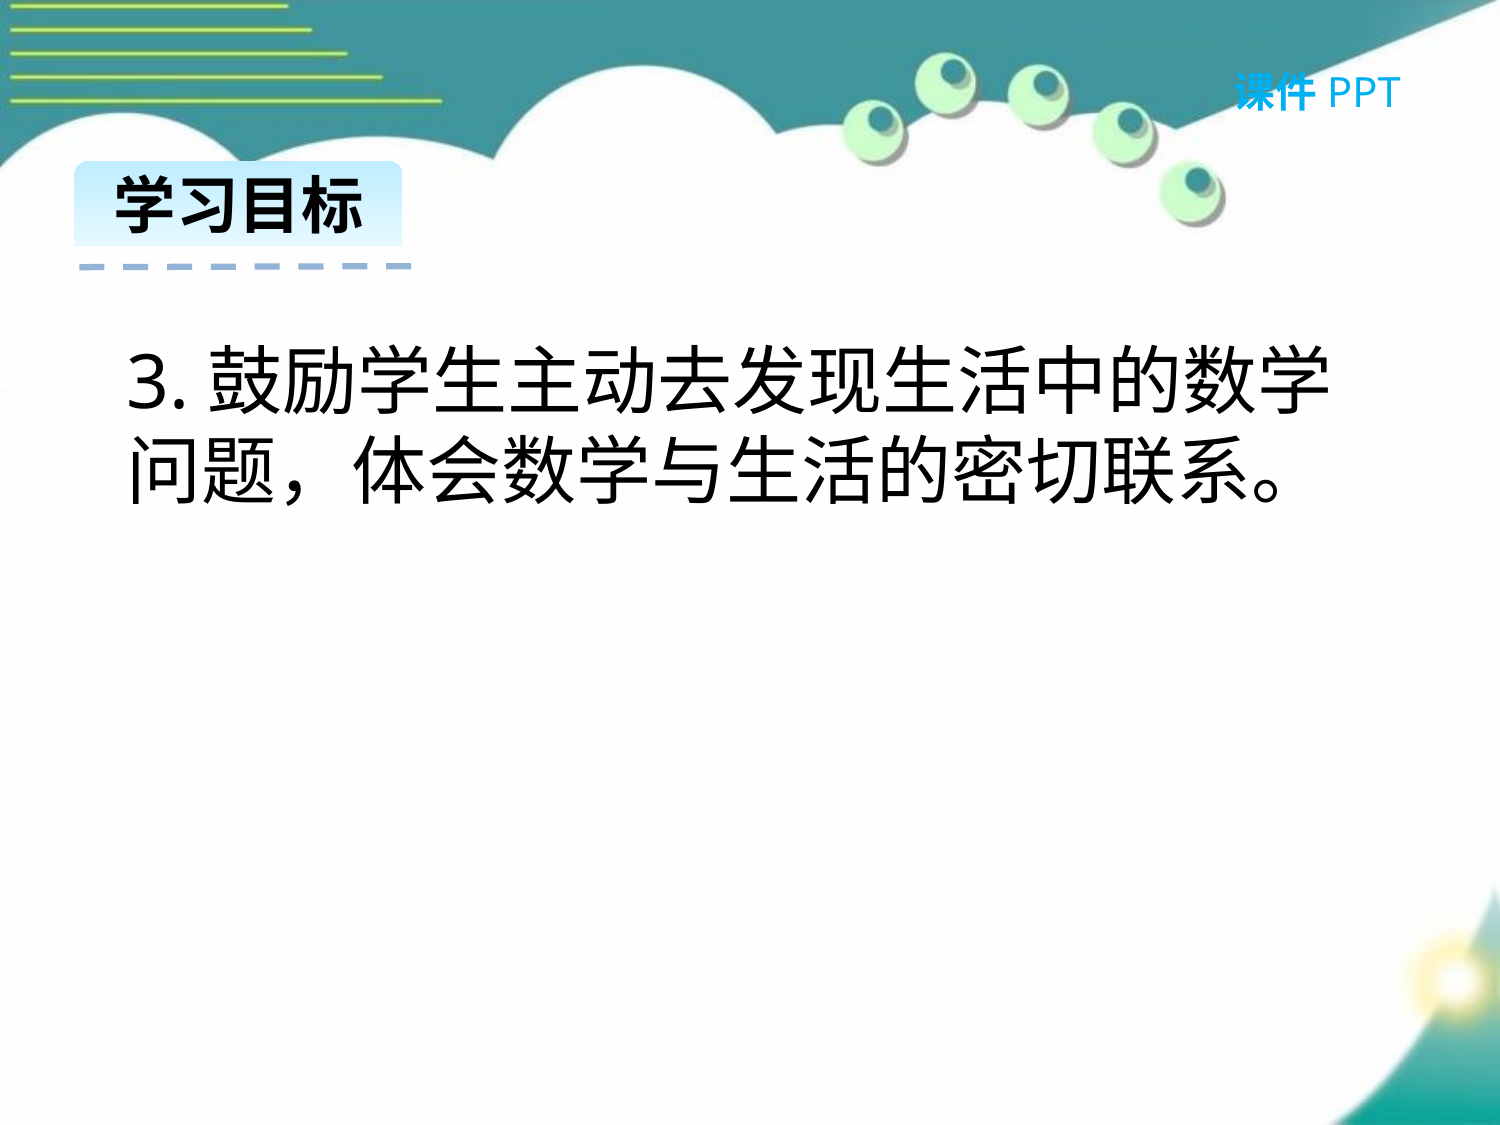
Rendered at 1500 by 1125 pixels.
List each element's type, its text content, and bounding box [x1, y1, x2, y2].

picture [0, 0, 1500, 1125]
text_box 3.鼓励学生主动去发现生活中的数学问题，体会数学与生活的密切联系。 [111, 326, 1364, 521]
text_box 学习目标 [74, 160, 403, 246]
text_box 课件PPT [1218, 58, 1418, 124]
